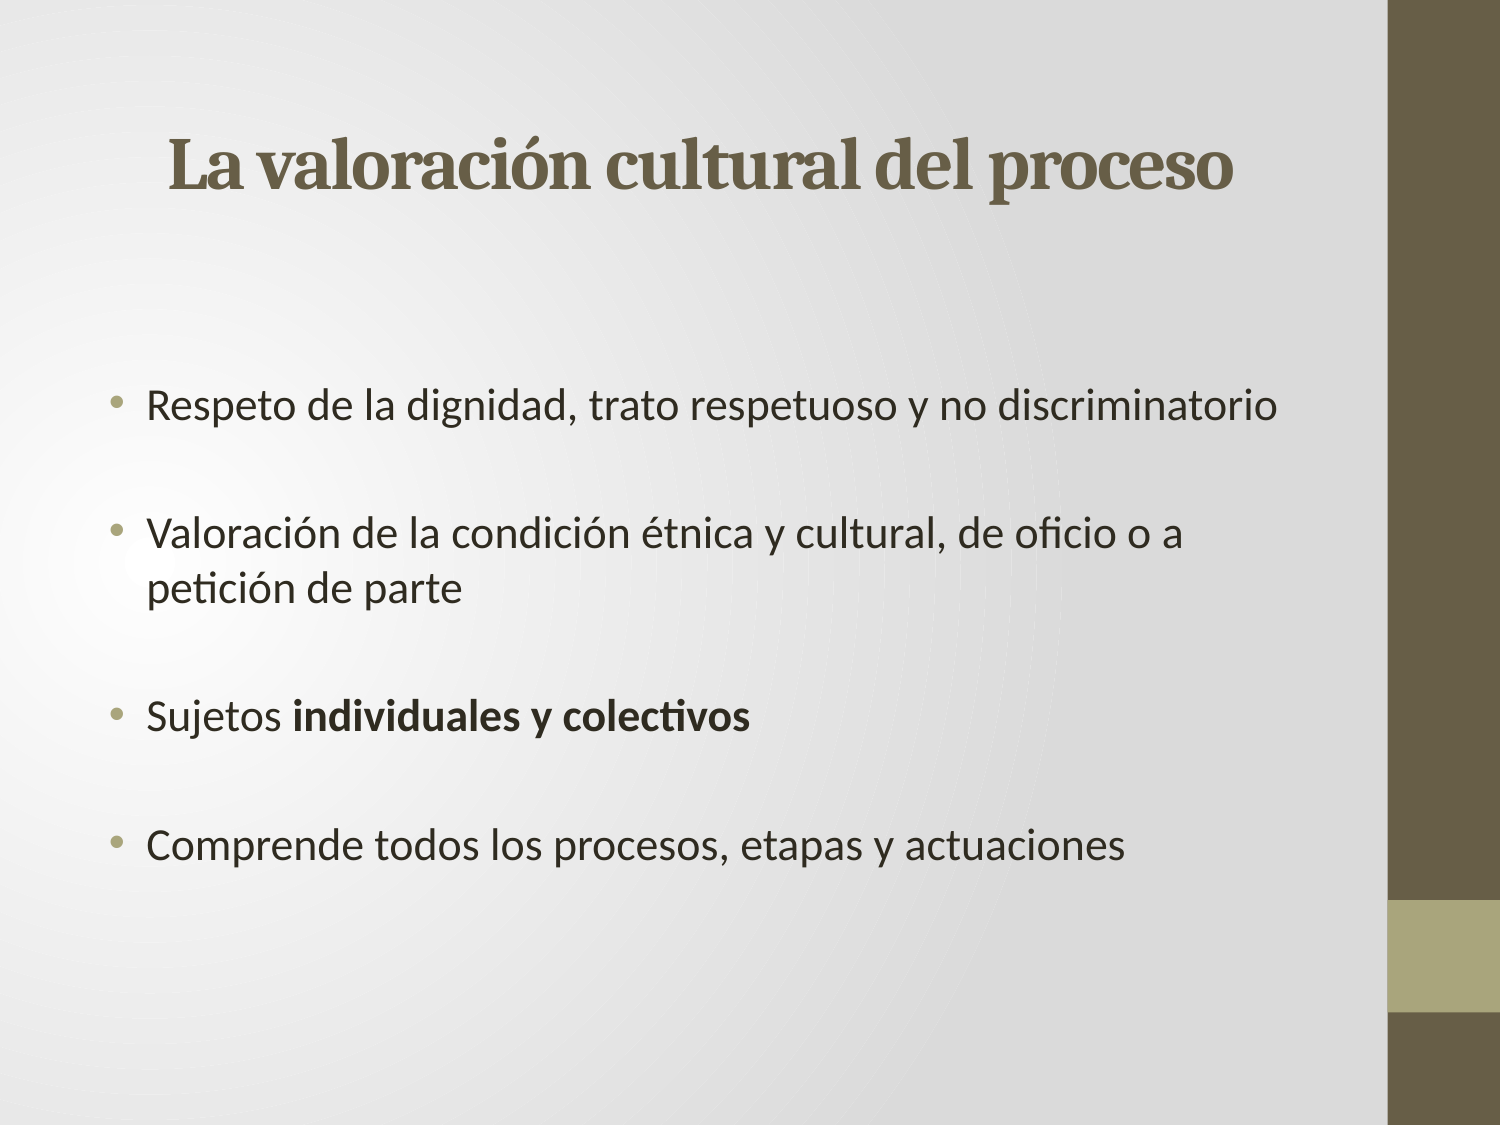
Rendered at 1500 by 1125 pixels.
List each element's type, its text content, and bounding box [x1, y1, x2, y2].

title La valoración cultural del proceso [76, 66, 1327, 254]
list Respeto de la dignidad, trato respetuoso y no discriminatorio Valoración de la condición étnica y cultural, de oficio o a petición de parte Sujetos individuales y colectivos Comprende todos los procesos, etapas y actuaciones [75, 302, 1325, 1050]
